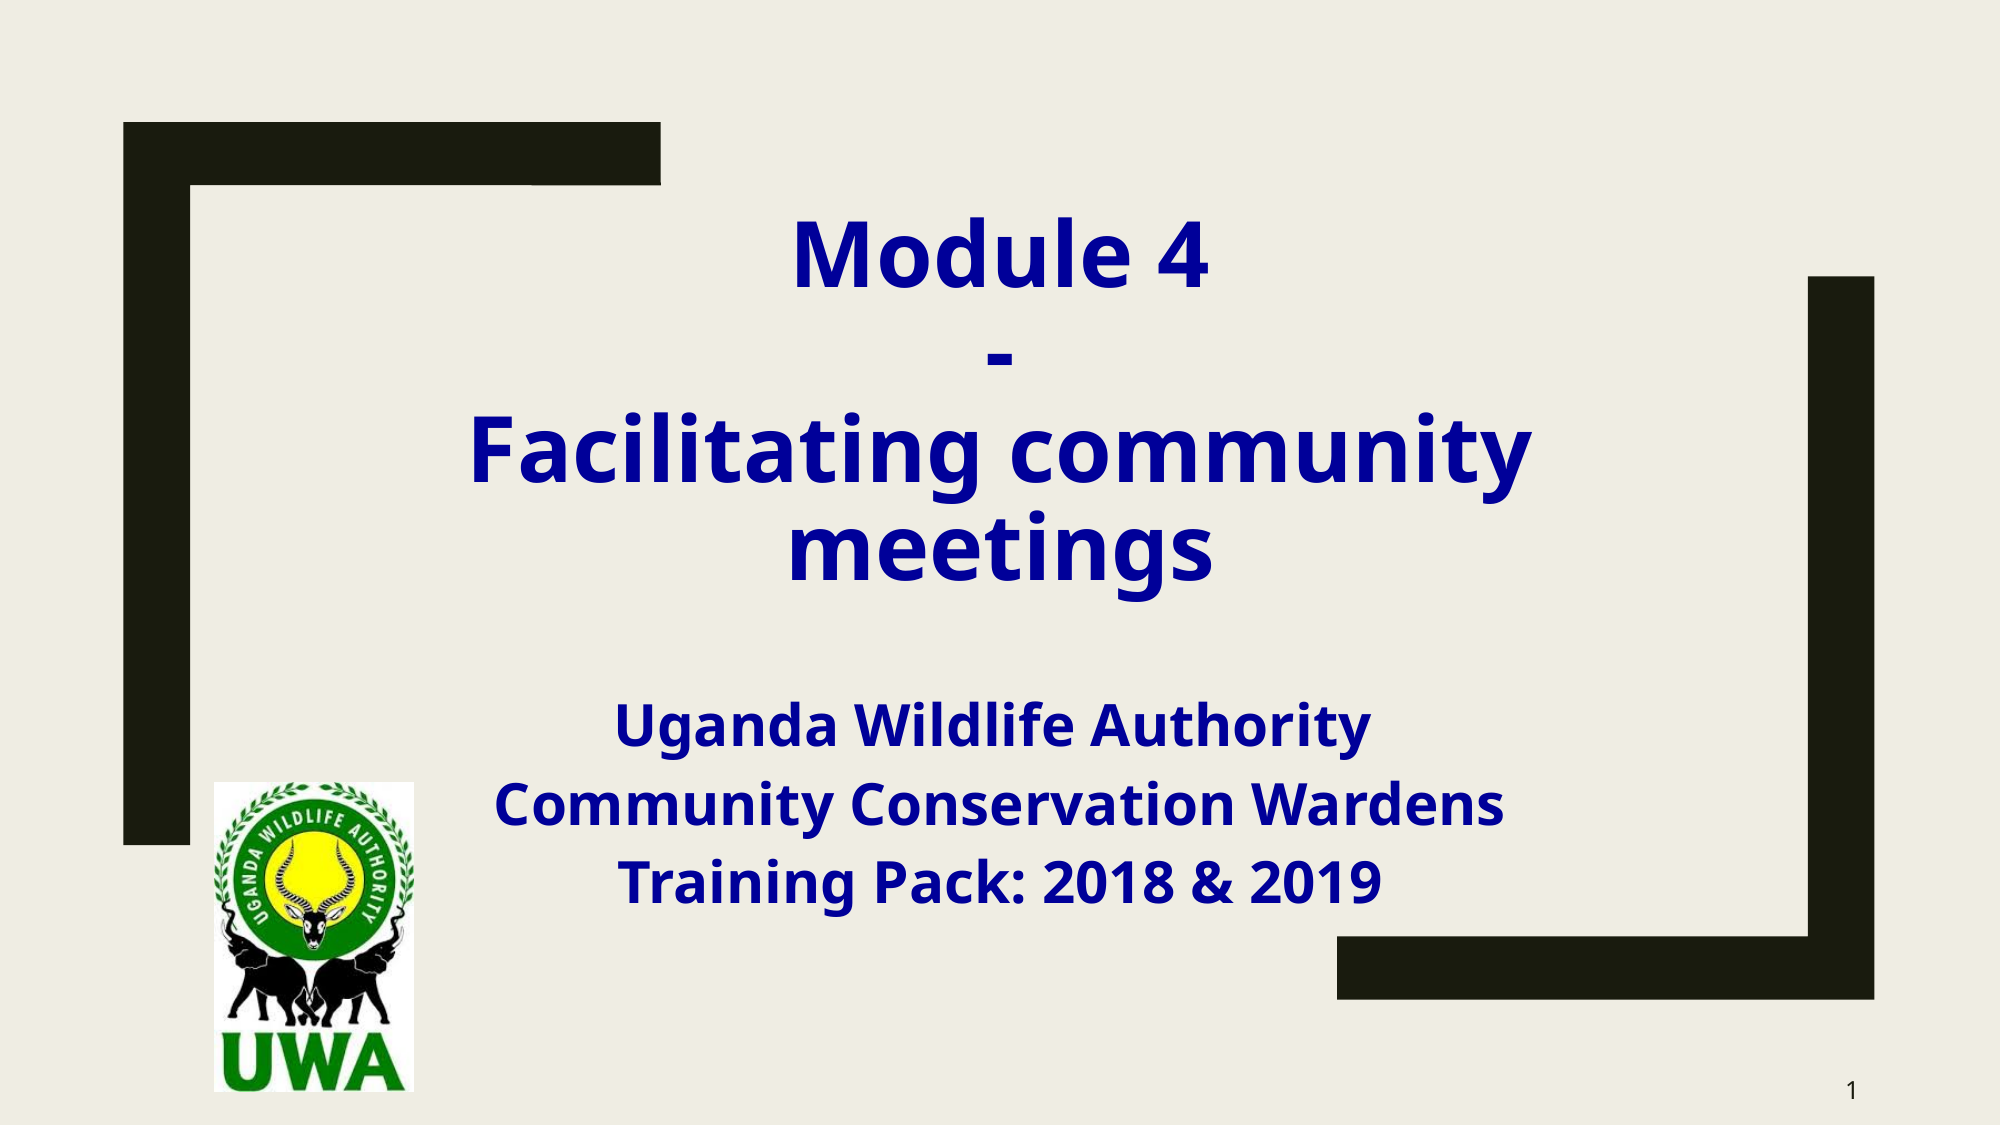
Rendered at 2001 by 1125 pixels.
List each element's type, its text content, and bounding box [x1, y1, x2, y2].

slide_number 1 [1612, 1058, 1875, 1125]
subtitle Uganda Wildlife Authority Community Conservation Wardens Training Pack: 2018 & 2019 [314, 672, 1686, 938]
title Module 4 - Facilitating community meetings [314, 201, 1686, 605]
picture [214, 782, 414, 1092]
